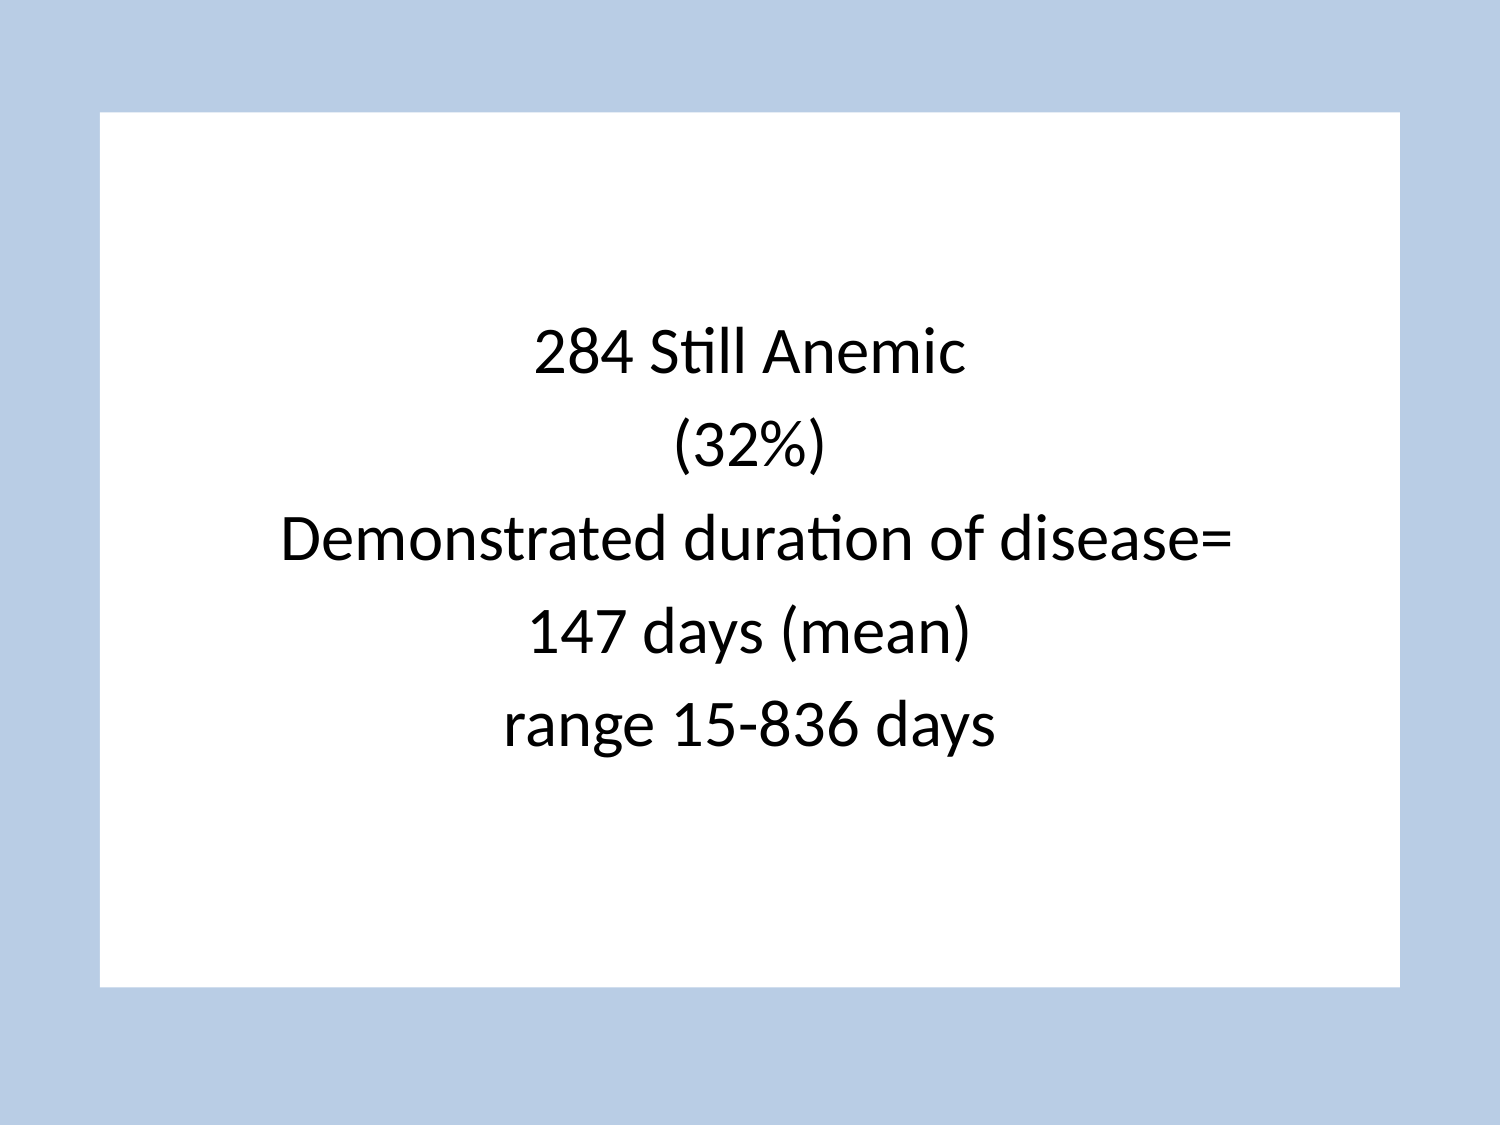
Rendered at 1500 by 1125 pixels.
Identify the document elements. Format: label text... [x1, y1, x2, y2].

subtitle 284 Still Anemic (32%) Demonstrated duration of disease= 147 days (mean) range 15-836 days [99, 112, 1400, 988]
